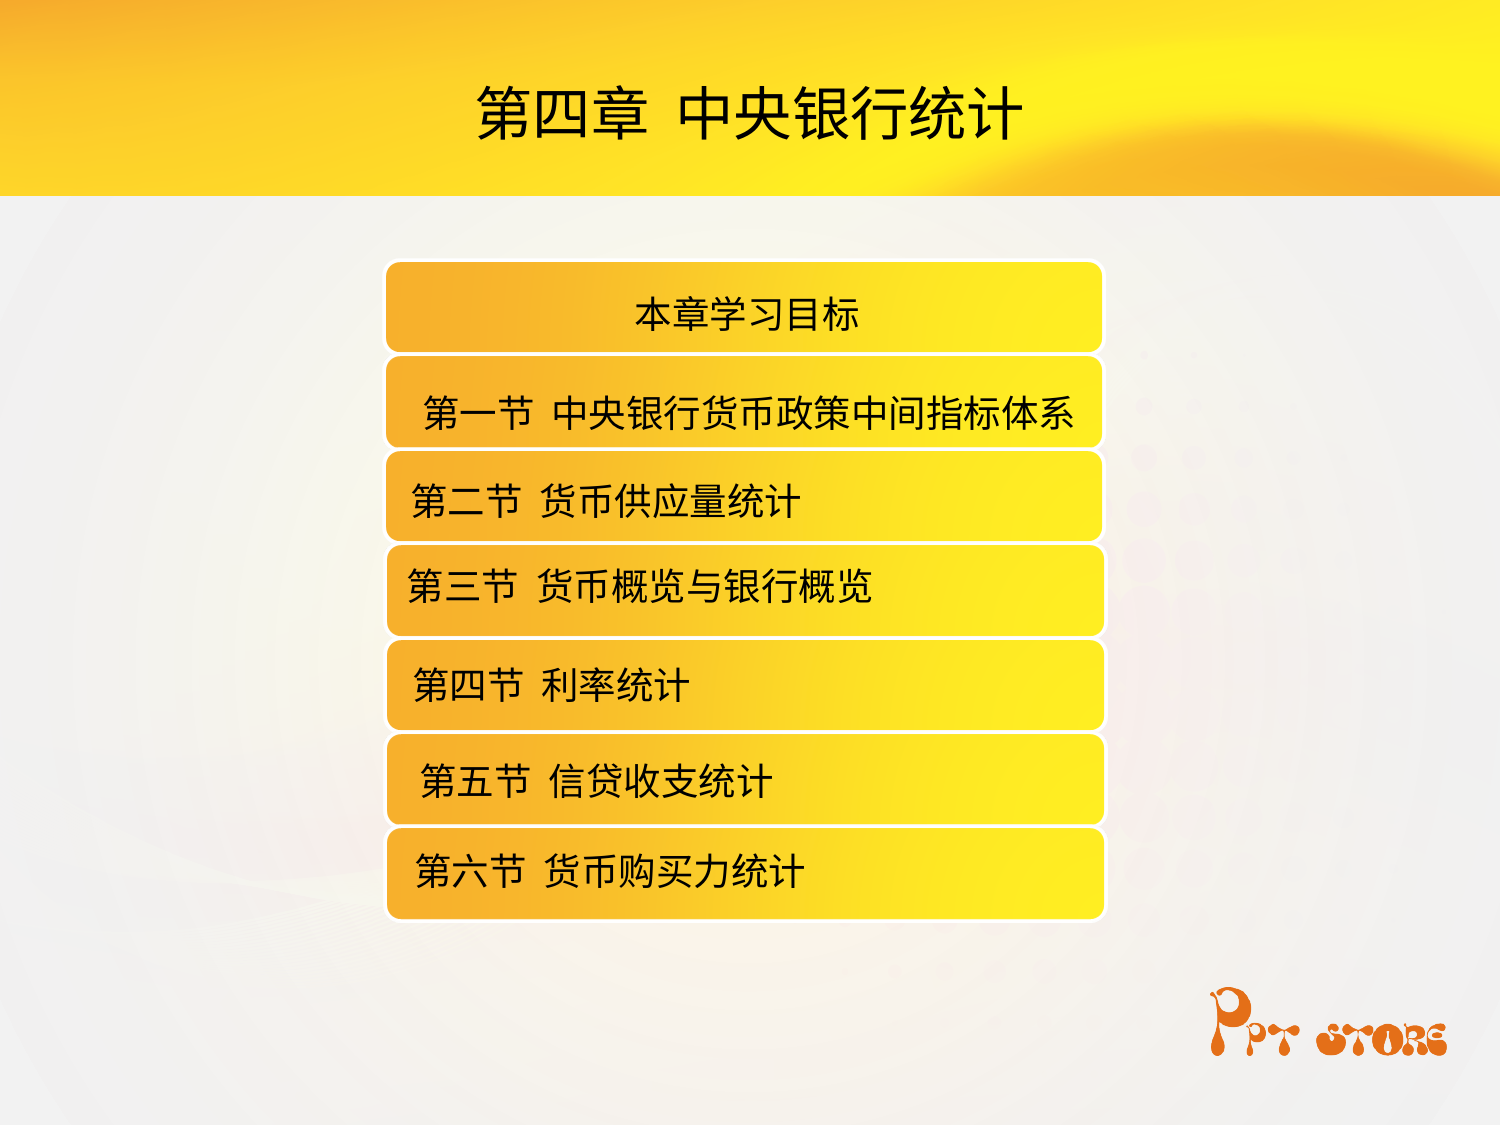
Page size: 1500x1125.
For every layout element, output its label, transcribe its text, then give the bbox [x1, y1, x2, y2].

title 第四章 中央银行统计 [74, 54, 1426, 171]
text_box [381, 257, 1107, 351]
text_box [381, 352, 1107, 446]
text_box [383, 730, 1109, 824]
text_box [383, 635, 1109, 730]
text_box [383, 824, 1109, 924]
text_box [381, 446, 1106, 541]
picture [0, 0, 1500, 1125]
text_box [383, 541, 1109, 635]
